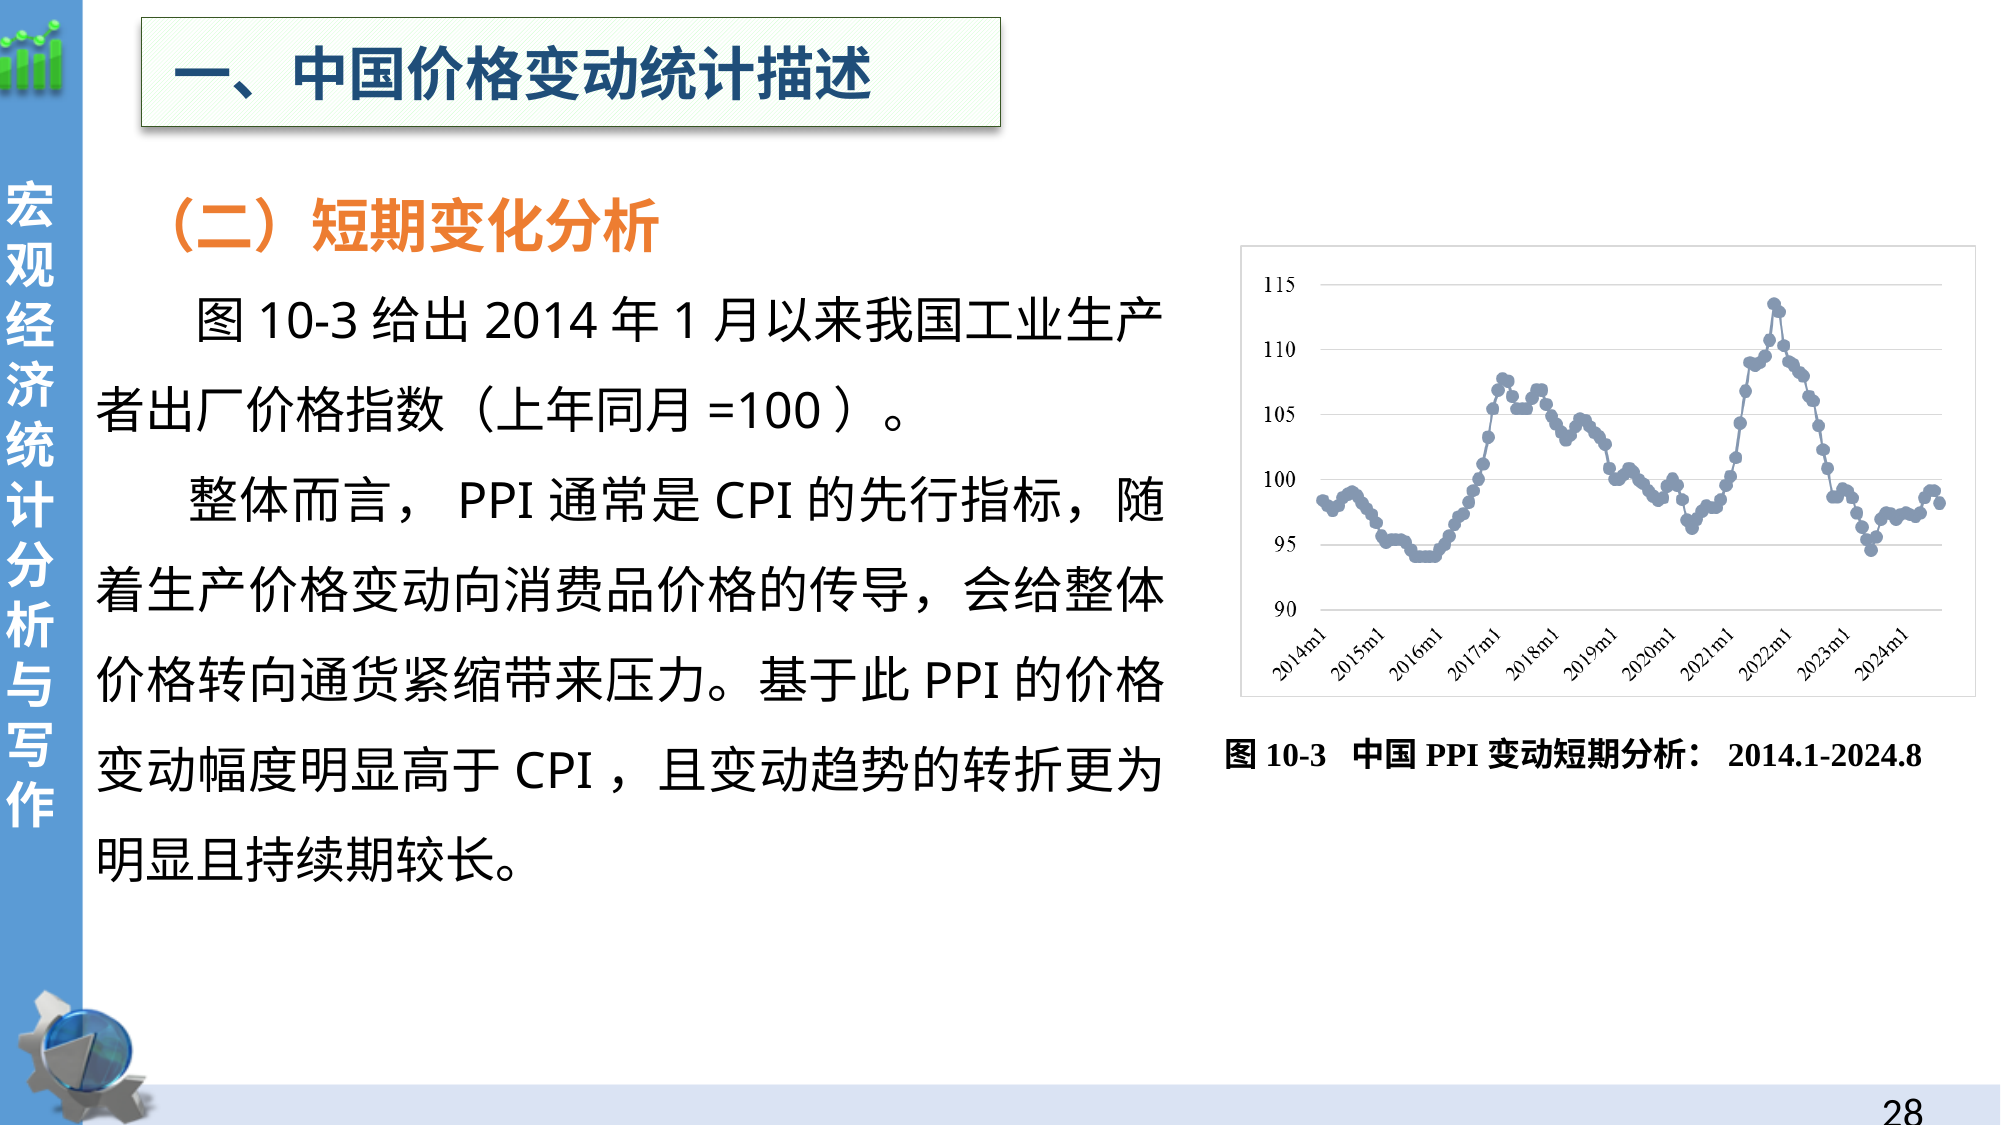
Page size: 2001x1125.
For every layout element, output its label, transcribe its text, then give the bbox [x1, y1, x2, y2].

text_box 一、中国价格变动统计描述 [141, 17, 1000, 127]
text_box 图10-3 中国PPI变动短期分析：2014.1-2024.8 [1188, 726, 1960, 780]
picture [0, 0, 2001, 1125]
text_box （二）短期变化分析 图10-3给出2014年1月以来我国工业生产者出厂价格指数（上年同月=100）。 整体而言，PPI通常是CPI的先行指标，随着生产价格变动向消费品价格的传导，会给整体价格转向通货紧缩带来压力。基于此PPI的价格变动幅度明显高于CPI，且变动趋势的转折更为明显且持续期较长。 [80, 146, 1180, 1029]
text_box [1786, 1085, 1940, 1125]
